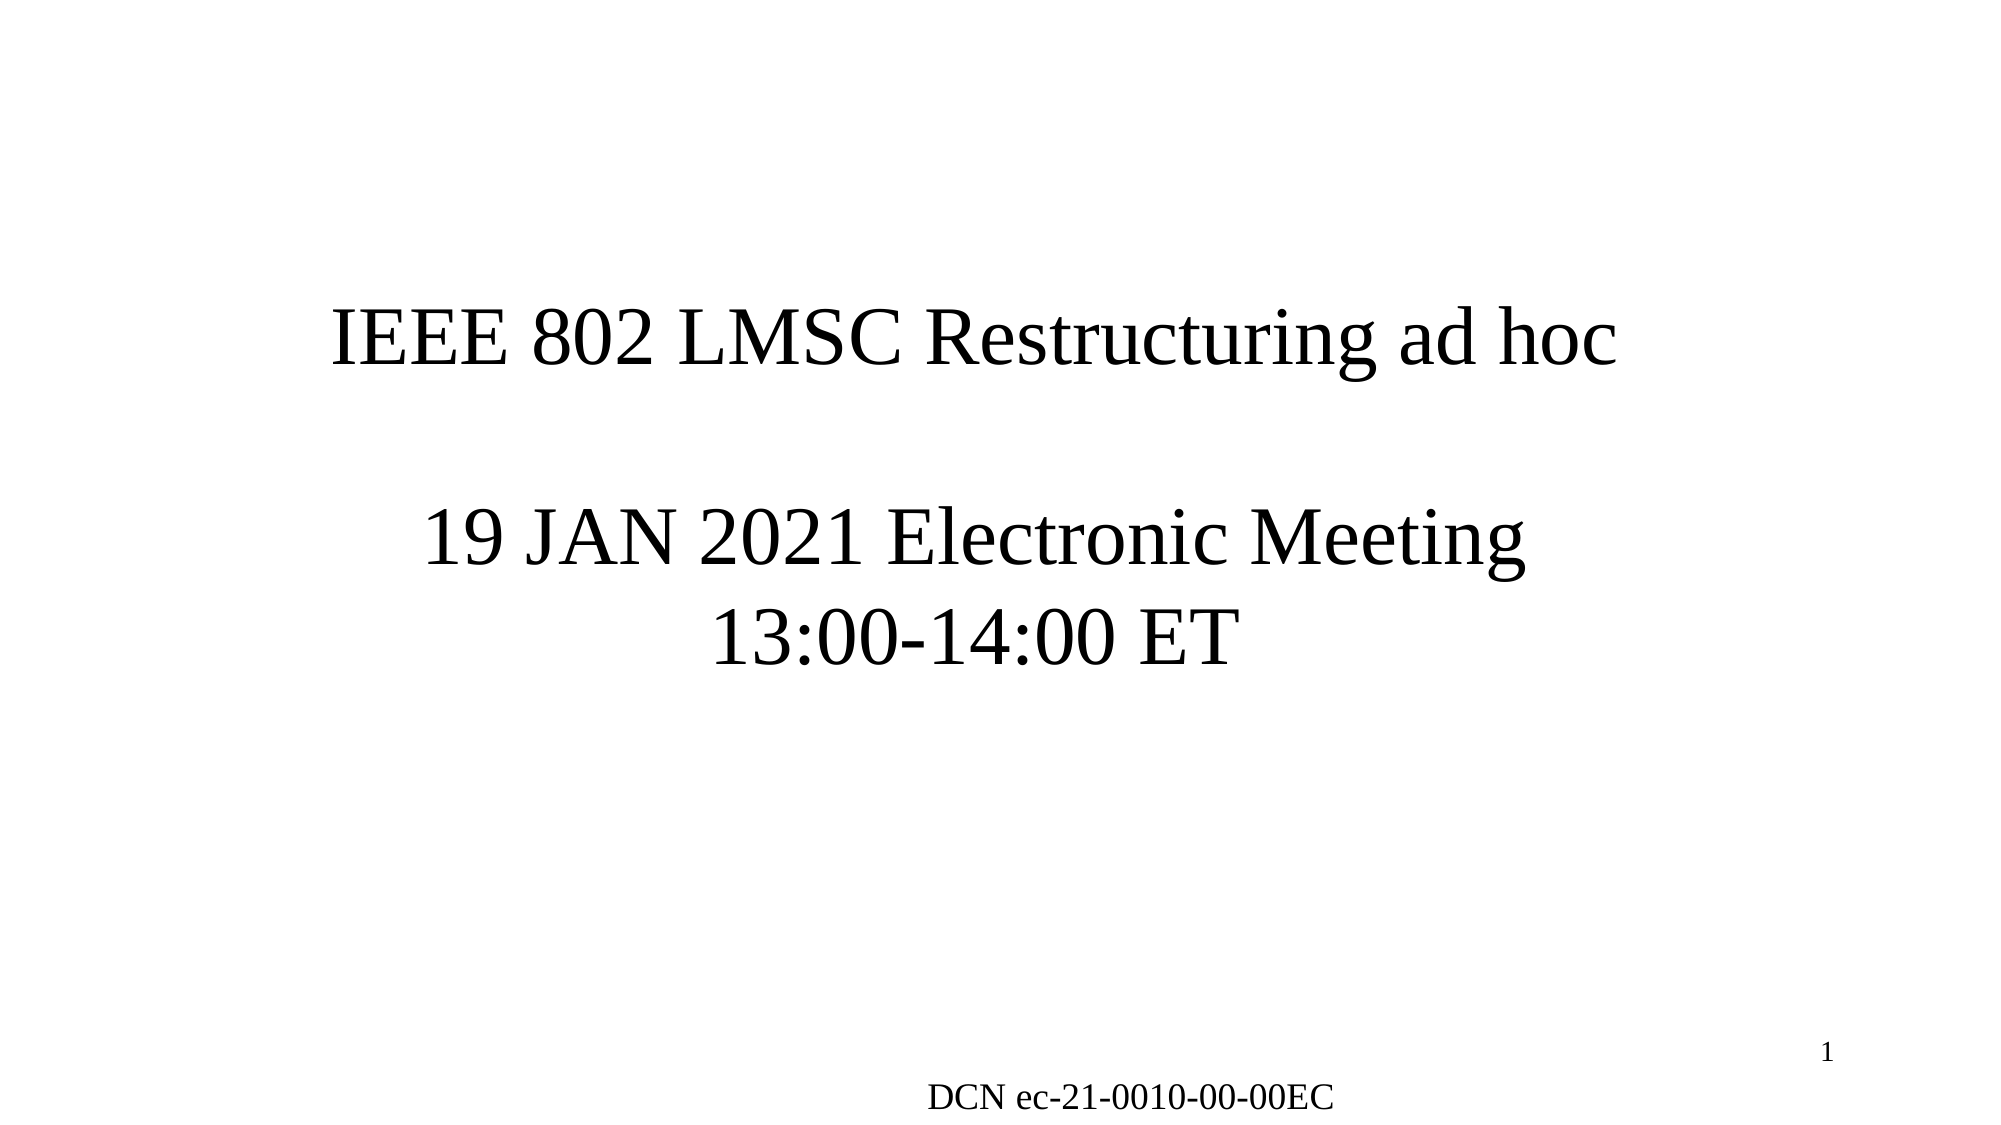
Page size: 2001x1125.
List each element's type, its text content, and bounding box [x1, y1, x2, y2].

title IEEE 802 LMSC Restructuring ad hoc 19 JAN 2021 Electronic Meeting 13:00-14:00 ET [274, 224, 1676, 938]
text_box DCN ec-21-0010-00-00EC [912, 1064, 1780, 1125]
slide_number 1 [1433, 1024, 1851, 1101]
